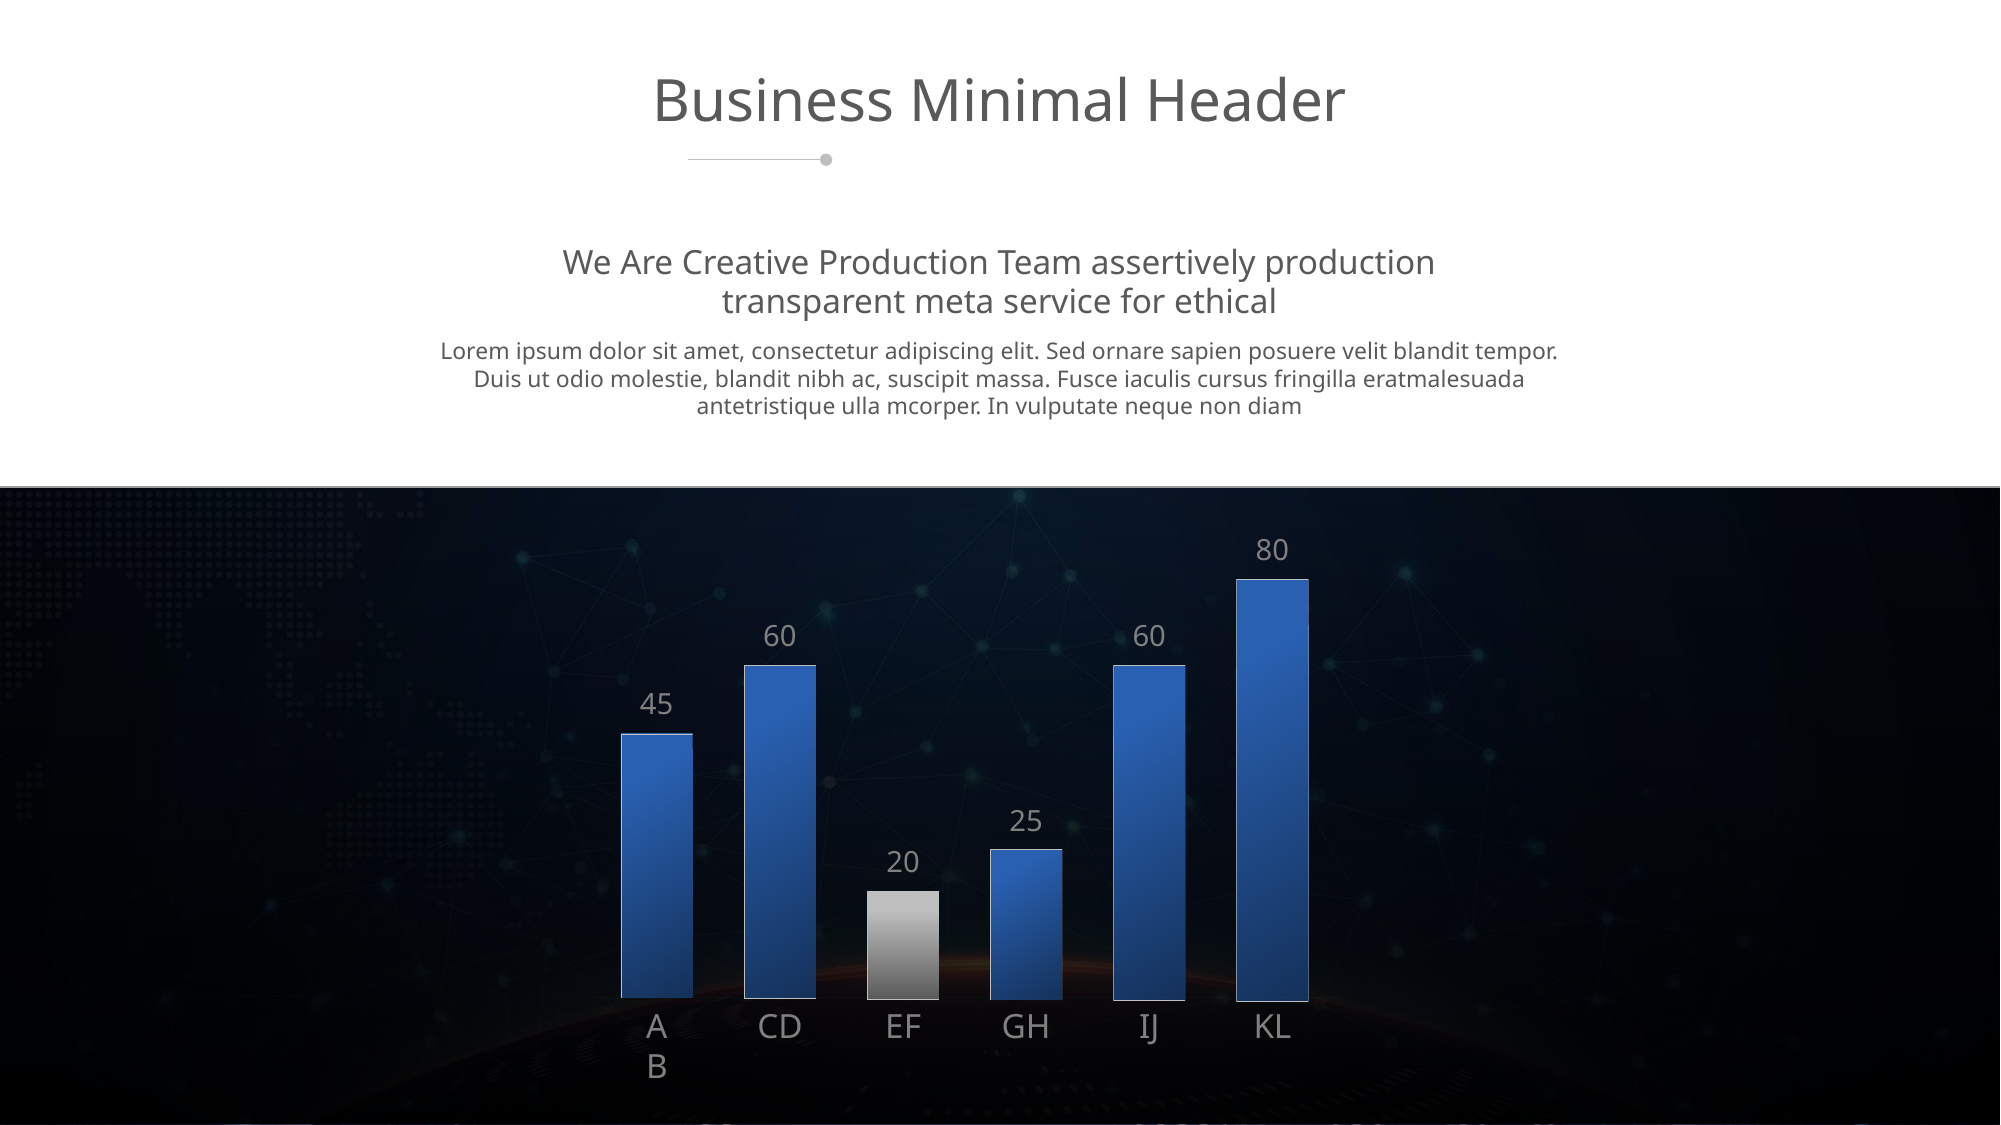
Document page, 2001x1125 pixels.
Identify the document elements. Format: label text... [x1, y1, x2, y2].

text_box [420, 233, 1580, 428]
text_box Business Minimal Header [638, 55, 1362, 141]
picture [0, 488, 2000, 1125]
